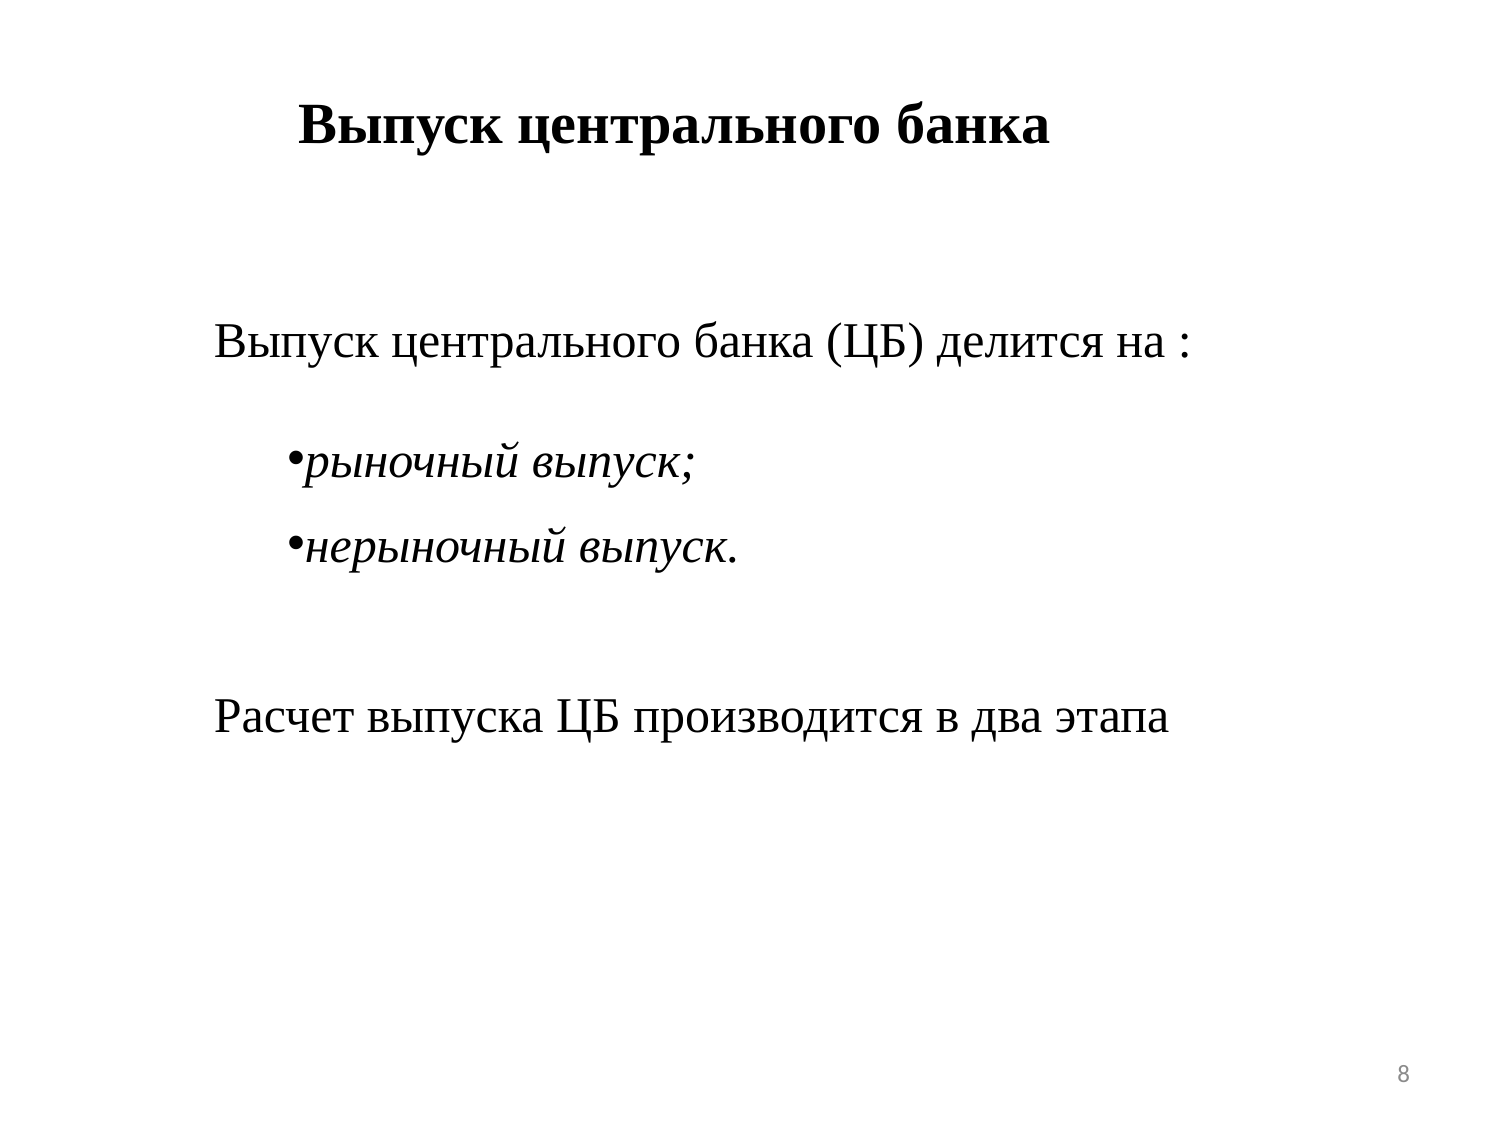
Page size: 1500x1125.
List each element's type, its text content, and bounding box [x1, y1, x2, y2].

text_box Выпуск центрального банка (ЦБ) делится на : рыночный выпуск; нерыночный выпуск. Расчет выпуска ЦБ производится в два этапа [199, 230, 1313, 770]
text_box Выпуск центрального банка [283, 78, 1080, 163]
slide_number 8 [1074, 1042, 1425, 1103]
